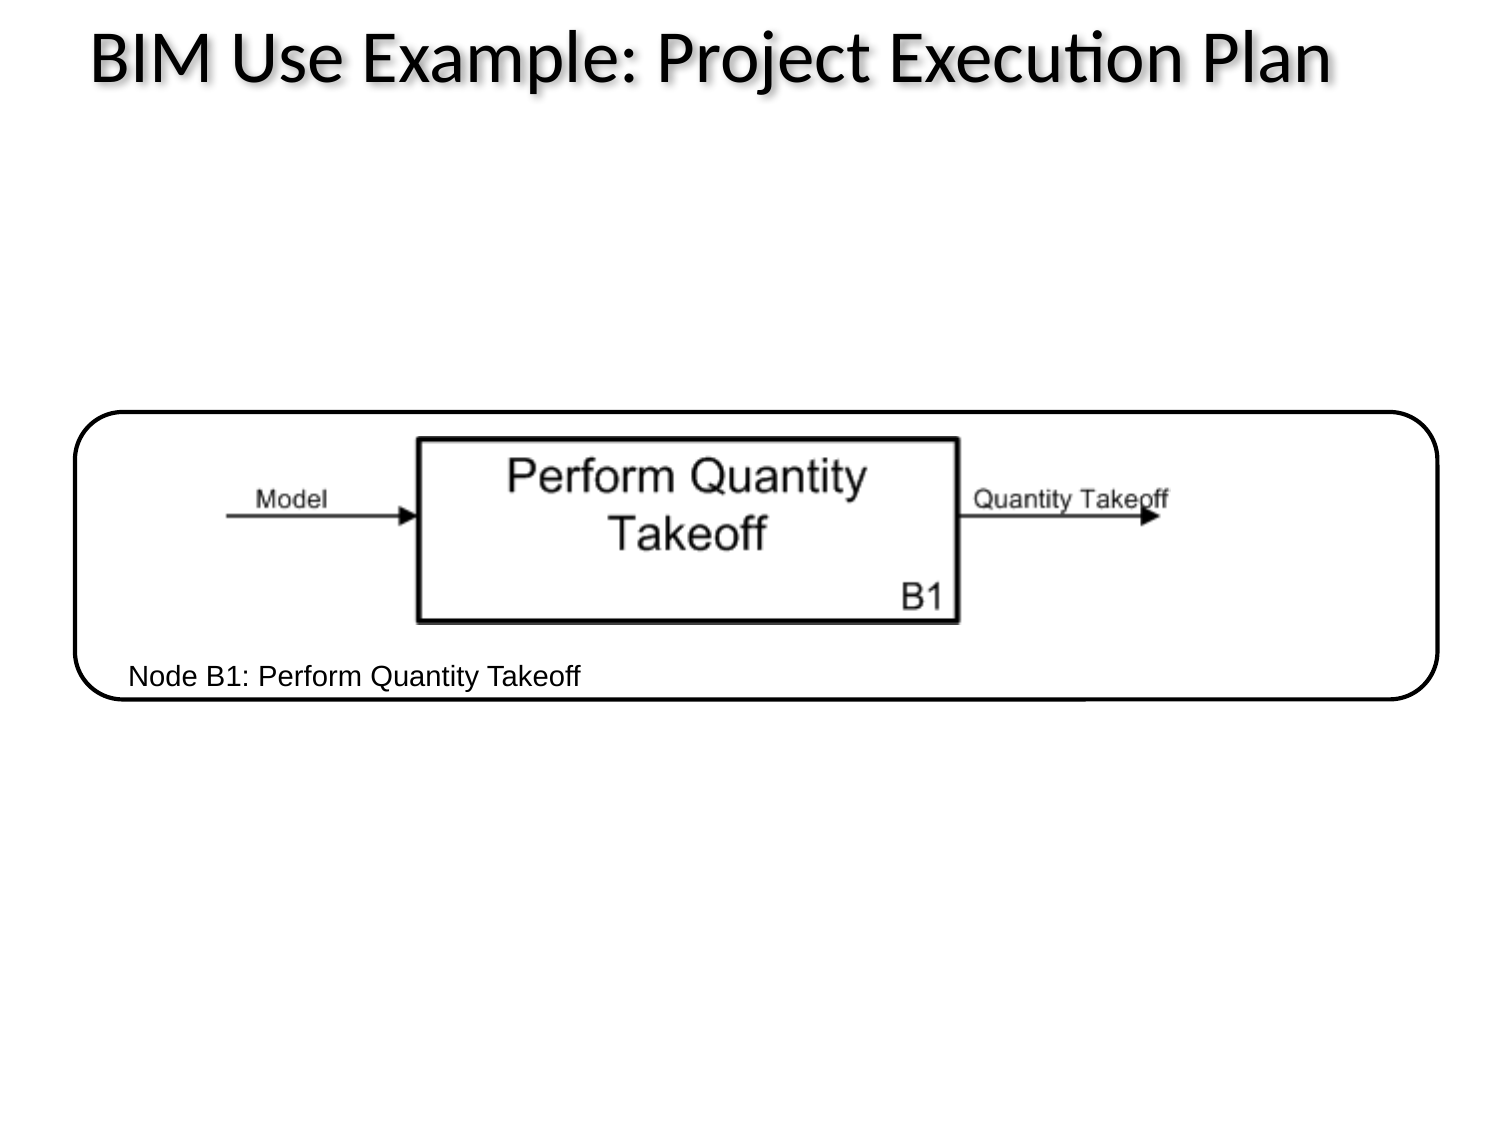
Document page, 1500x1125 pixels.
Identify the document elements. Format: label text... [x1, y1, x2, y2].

text_box Node B1: Perform Quantity Takeoff [113, 649, 597, 700]
text_box [72, 409, 1440, 702]
picture [224, 436, 1171, 625]
text_box BIM Use Example: Project Execution Plan [74, 0, 1363, 105]
